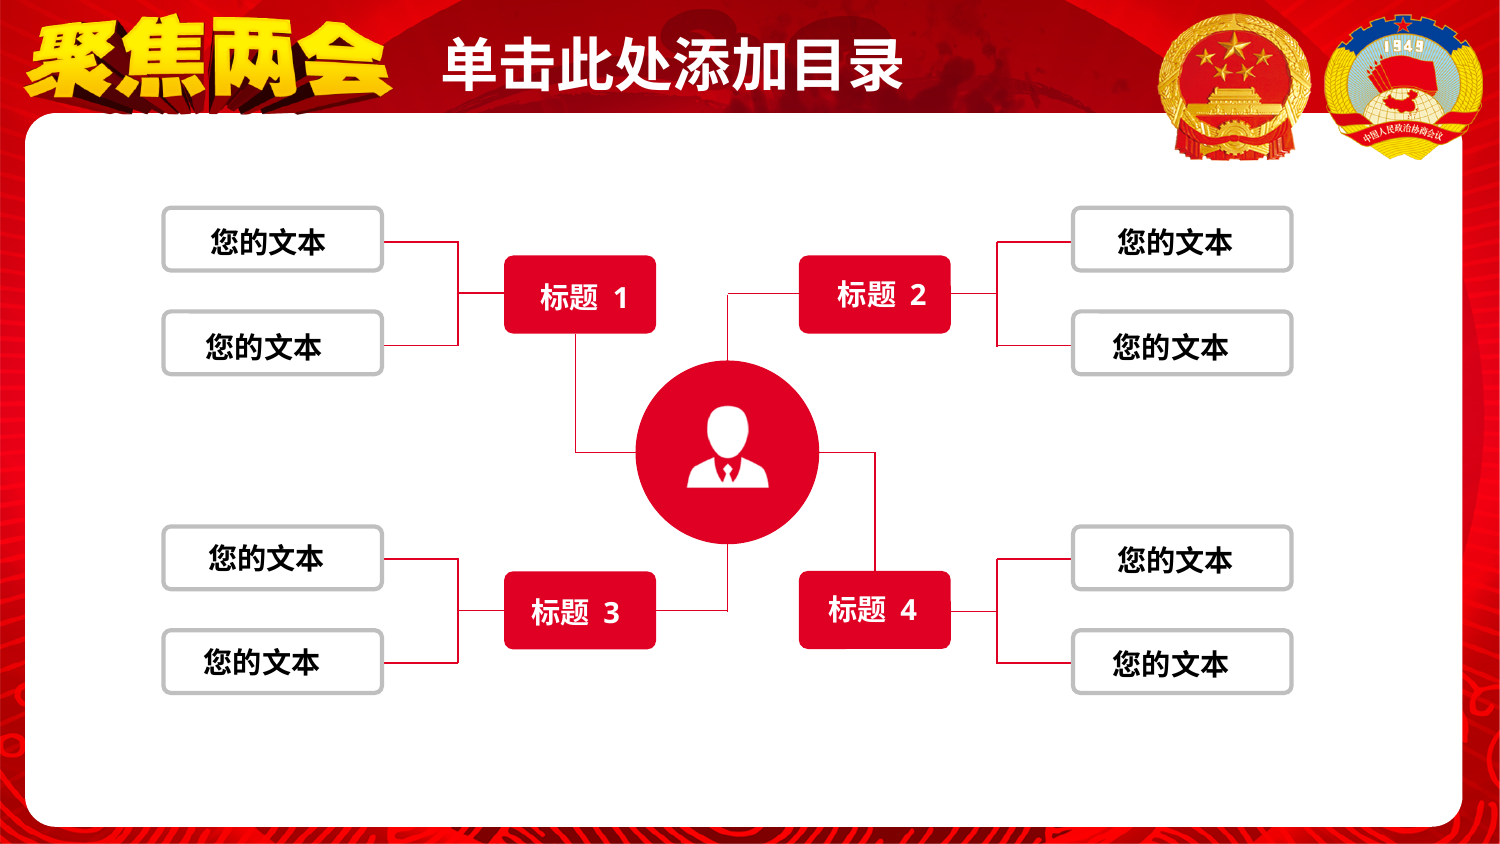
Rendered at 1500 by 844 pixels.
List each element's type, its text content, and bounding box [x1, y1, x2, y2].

text_box 您的文本 [1101, 323, 1257, 370]
text_box [1079, 311, 1292, 375]
picture [0, 0, 1500, 844]
text_box [163, 630, 383, 693]
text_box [381, 240, 1074, 665]
text_box [1079, 526, 1292, 590]
text_box 您的文本 [1105, 219, 1262, 266]
text_box [1073, 207, 1292, 271]
text_box [163, 311, 376, 375]
text_box 您的文本 [1101, 640, 1257, 688]
text_box [163, 526, 376, 590]
text_box [1072, 630, 1292, 693]
text_box [163, 207, 383, 271]
text_box 您的文本 [194, 323, 351, 370]
text_box 您的文本 [198, 219, 355, 266]
text_box 您的文本 [192, 639, 348, 686]
text_box 您的文本 [196, 534, 353, 581]
text_box 您的文本 [1105, 536, 1262, 583]
